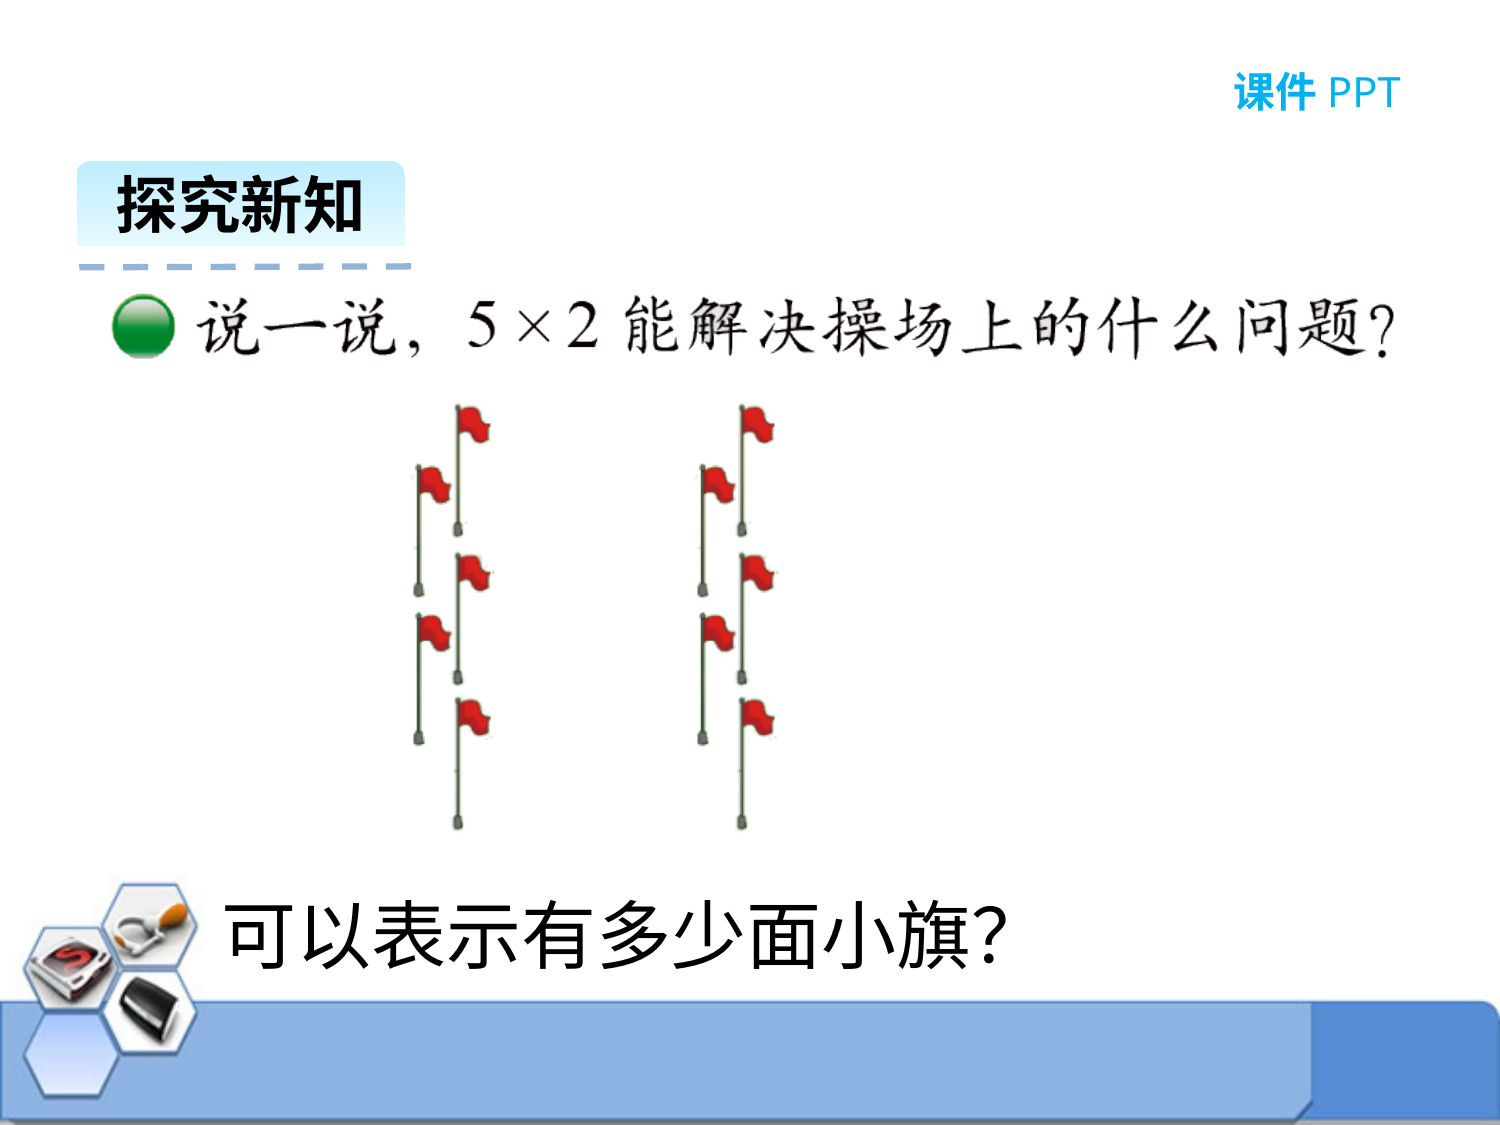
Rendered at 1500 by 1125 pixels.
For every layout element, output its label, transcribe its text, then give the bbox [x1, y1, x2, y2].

text_box 课件PPT [1218, 58, 1418, 124]
picture [0, 0, 1500, 1125]
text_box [76, 160, 420, 268]
text_box 可以表示有多少面小旗？ [206, 881, 1109, 987]
